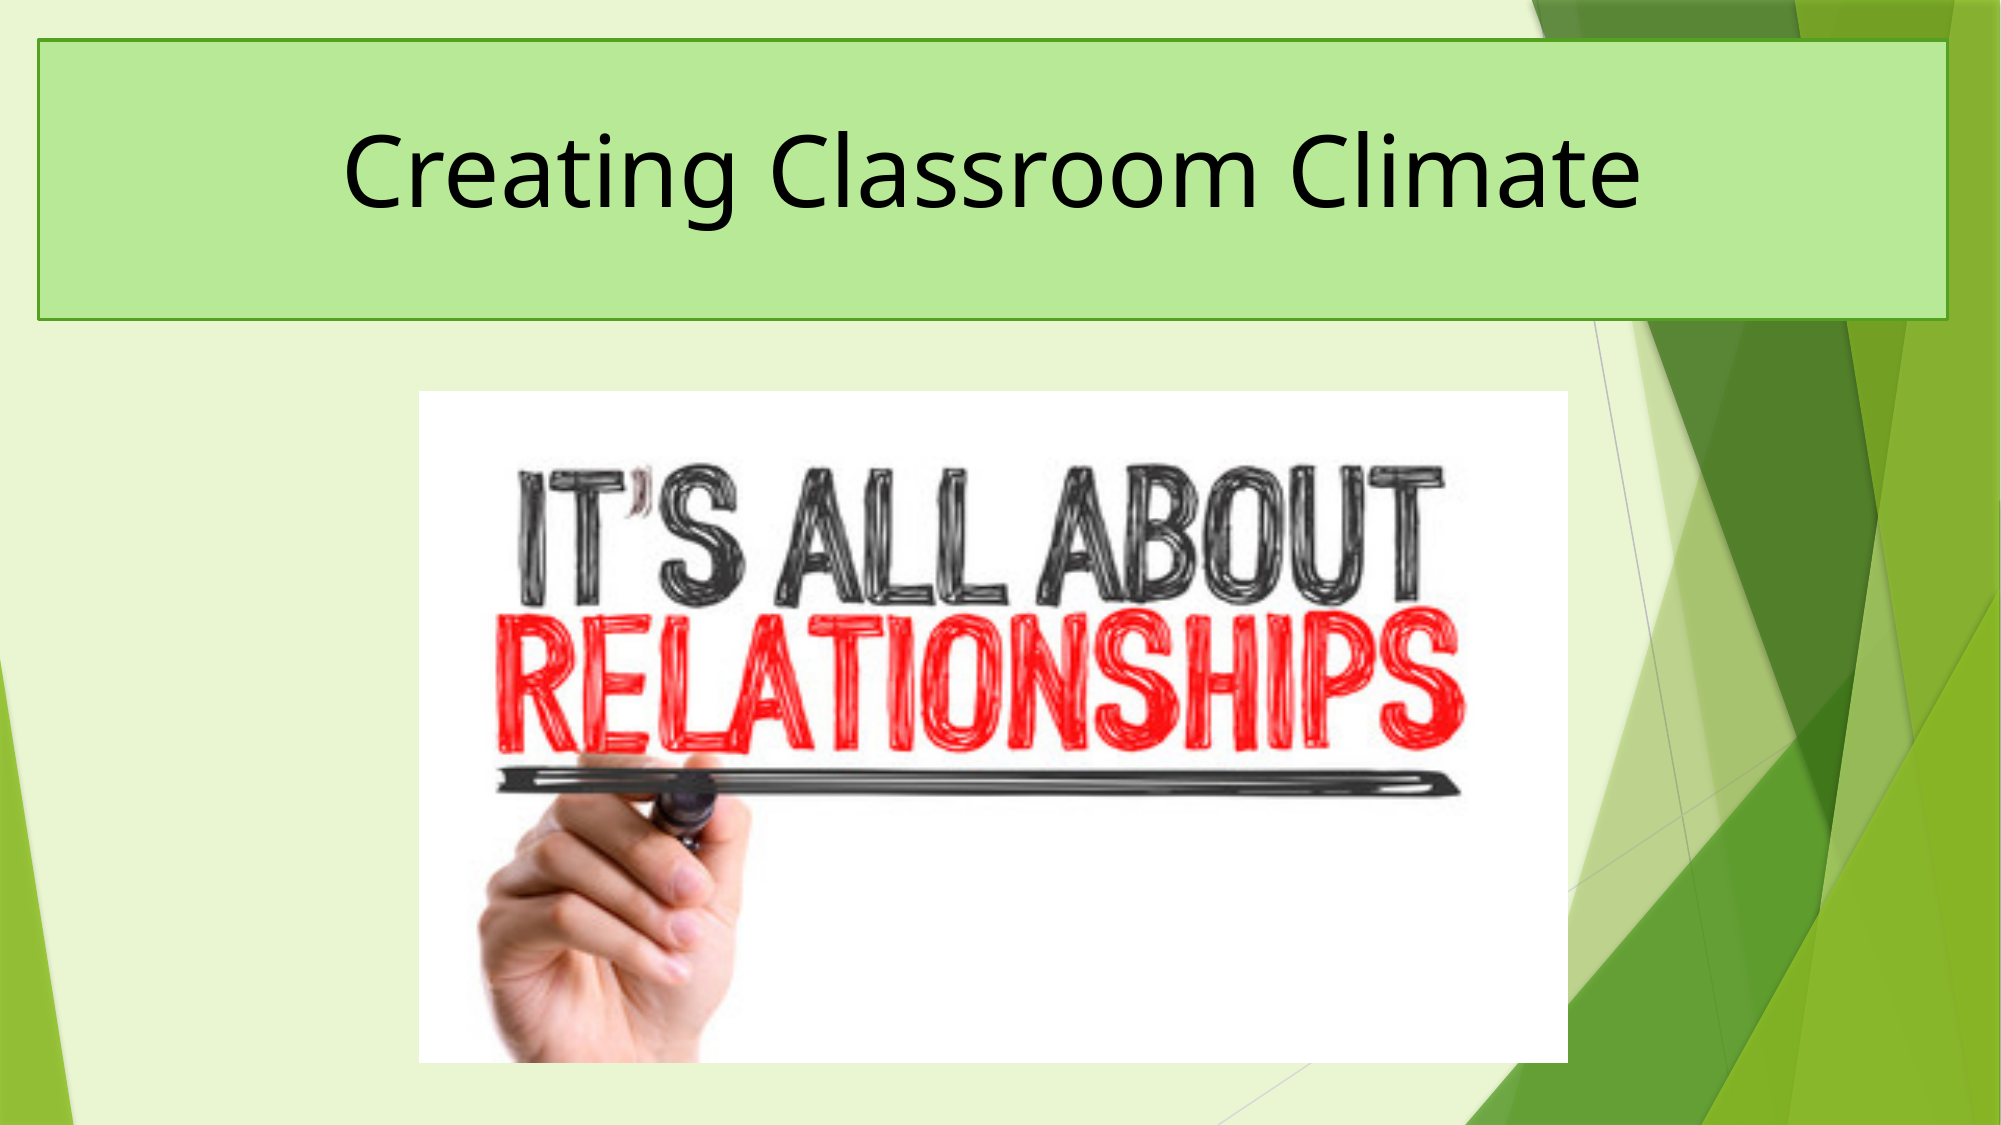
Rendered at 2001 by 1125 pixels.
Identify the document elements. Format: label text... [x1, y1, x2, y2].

picture [418, 390, 1568, 1064]
title Creating Classroom Climate [37, 38, 1949, 321]
